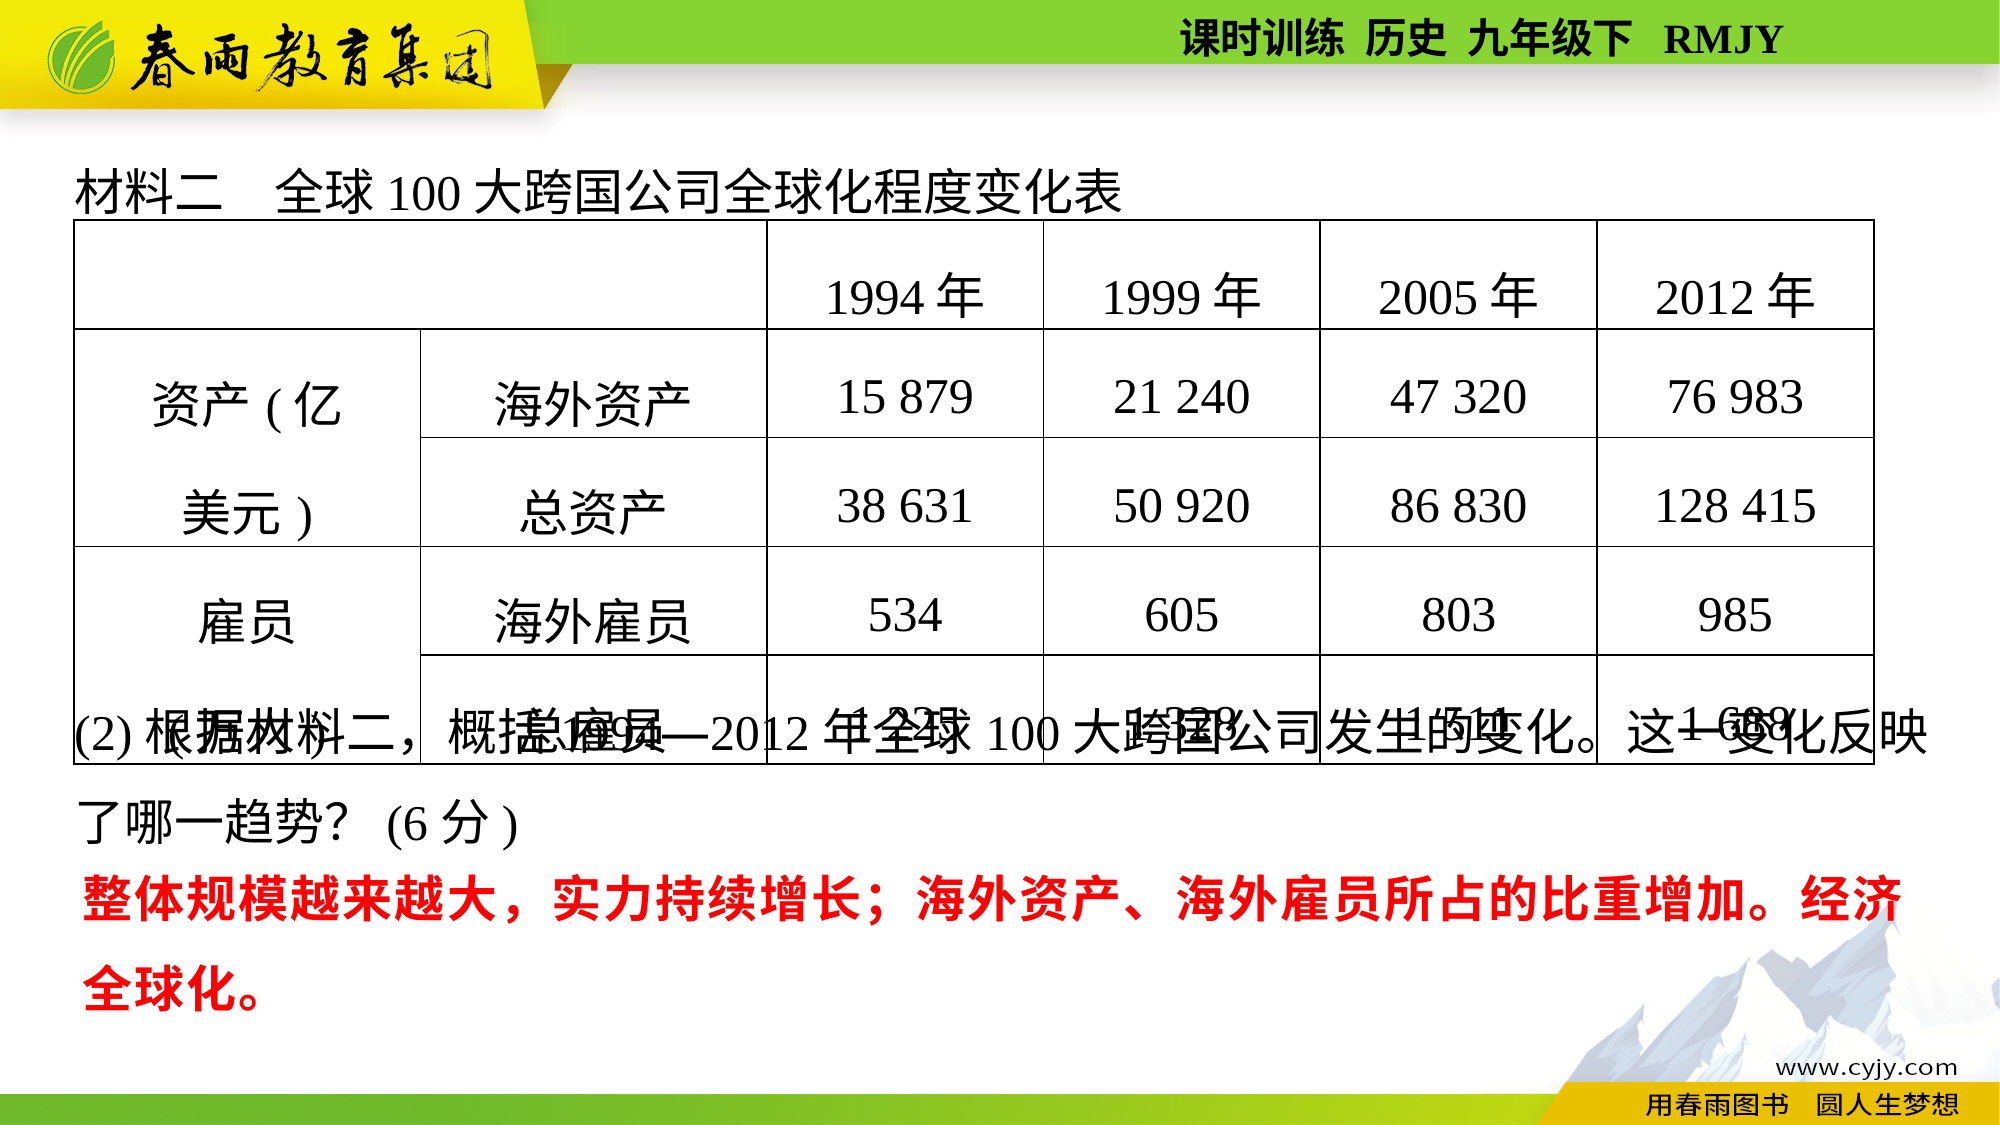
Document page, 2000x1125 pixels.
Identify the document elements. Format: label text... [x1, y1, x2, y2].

table_cell 47 320 [1321, 330, 1596, 437]
table_cell 803 [1321, 547, 1596, 654]
table_header [75, 221, 766, 328]
table_cell 21 240 [1044, 330, 1319, 437]
table_cell 1 511 [1321, 656, 1596, 763]
table_cell 1 225 [768, 656, 1043, 763]
table_header 1999年 [1044, 221, 1319, 328]
table_cell 76 983 [1598, 330, 1873, 437]
table_cell 38 631 [768, 438, 1043, 546]
table_cell 雇员 (万人) [75, 547, 420, 763]
table_cell 15 879 [768, 330, 1043, 437]
table_cell 1 328 [1044, 656, 1319, 763]
table_header 2005年 [1321, 221, 1596, 328]
table_cell 985 [1598, 547, 1873, 654]
table_cell 50 920 [1044, 438, 1319, 546]
table_header 1994年 [768, 221, 1043, 328]
table_cell 1 688 [1598, 656, 1873, 763]
table_cell 总资产 [421, 438, 766, 546]
table_header 2012年 [1598, 221, 1873, 328]
table_cell 605 [1044, 547, 1319, 654]
table_cell 534 [768, 547, 1043, 654]
table_cell 海外资产 [421, 330, 766, 437]
table_cell 海外雇员 [421, 547, 766, 654]
table_cell 总雇员 [421, 656, 766, 763]
list 材料二 全球100大跨国公司全球化程度变化表 (2)根据材料二，概括1994—2012年全球100大跨国公司发生的变化。这一变化反映了哪一趋势？(6分) [59, 122, 1944, 865]
table_cell 86 830 [1321, 438, 1596, 546]
picture [0, 0, 2000, 1125]
table_cell 资产(亿 美元) [75, 330, 420, 546]
table_cell 128 415 [1598, 438, 1873, 546]
text_box 整体规模越来越大，实力持续增长；海外资产、海外雇员所占的比重增加。经济全球化。 [68, 830, 1966, 1026]
